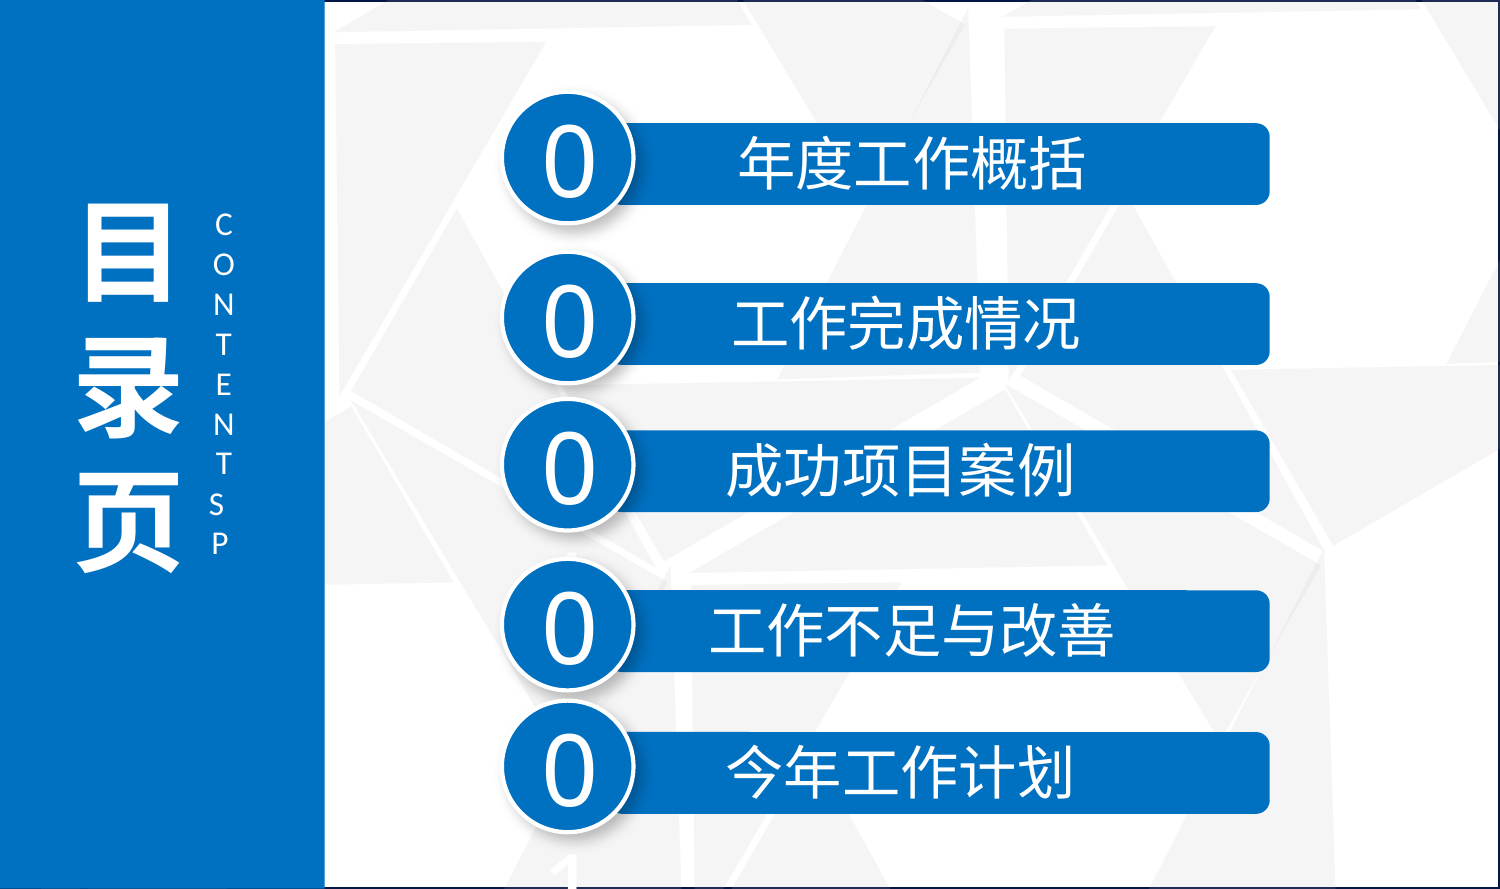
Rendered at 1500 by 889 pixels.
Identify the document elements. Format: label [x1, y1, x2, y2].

text_box [501, 396, 634, 534]
text_box [501, 89, 634, 227]
text_box [501, 556, 634, 694]
text_box [0, 0, 1500, 889]
text_box [501, 698, 634, 836]
text_box [501, 249, 634, 387]
